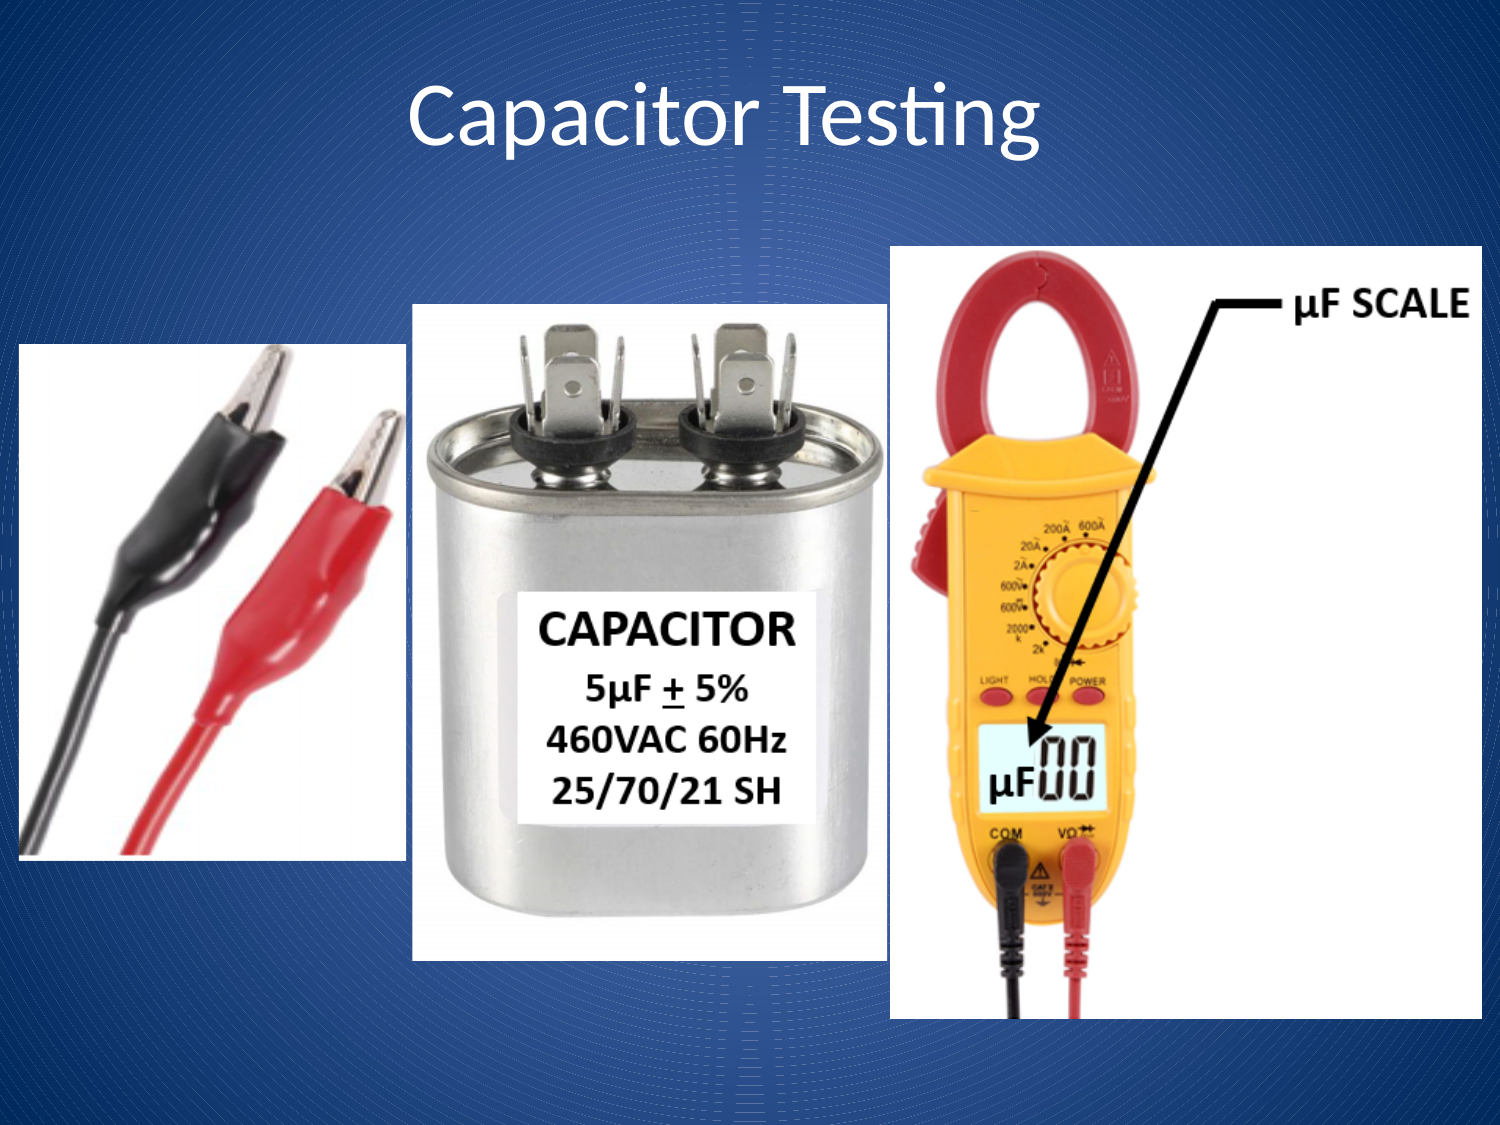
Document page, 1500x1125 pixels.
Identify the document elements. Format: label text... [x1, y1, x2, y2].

title Capacitor Testing [0, 15, 1450, 203]
picture [890, 246, 1482, 1019]
picture [0, 304, 888, 962]
